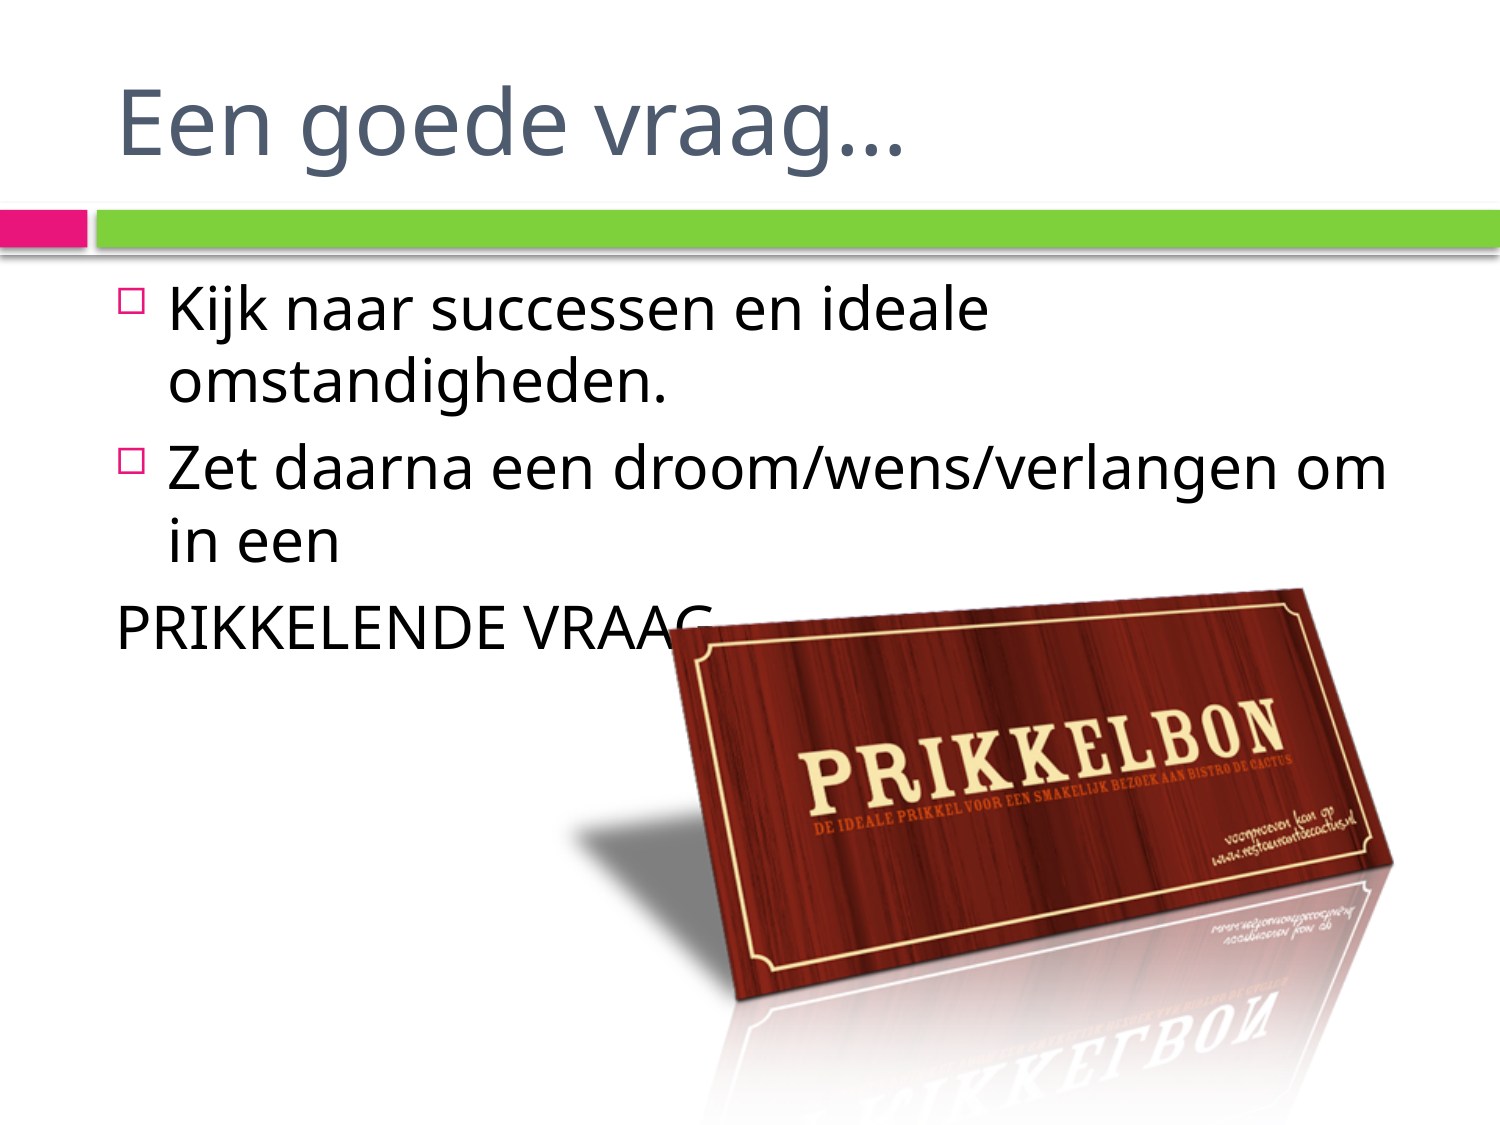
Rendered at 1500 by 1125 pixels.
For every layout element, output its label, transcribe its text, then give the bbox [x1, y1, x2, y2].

title Een goede vraag… [100, 37, 1438, 200]
list Kijk naar successen en ideale omstandigheden. Zet daarna een droom/wens/verlangen om in een PRIKKELENDE VRAAG. [100, 262, 1438, 563]
picture [538, 577, 1419, 1125]
